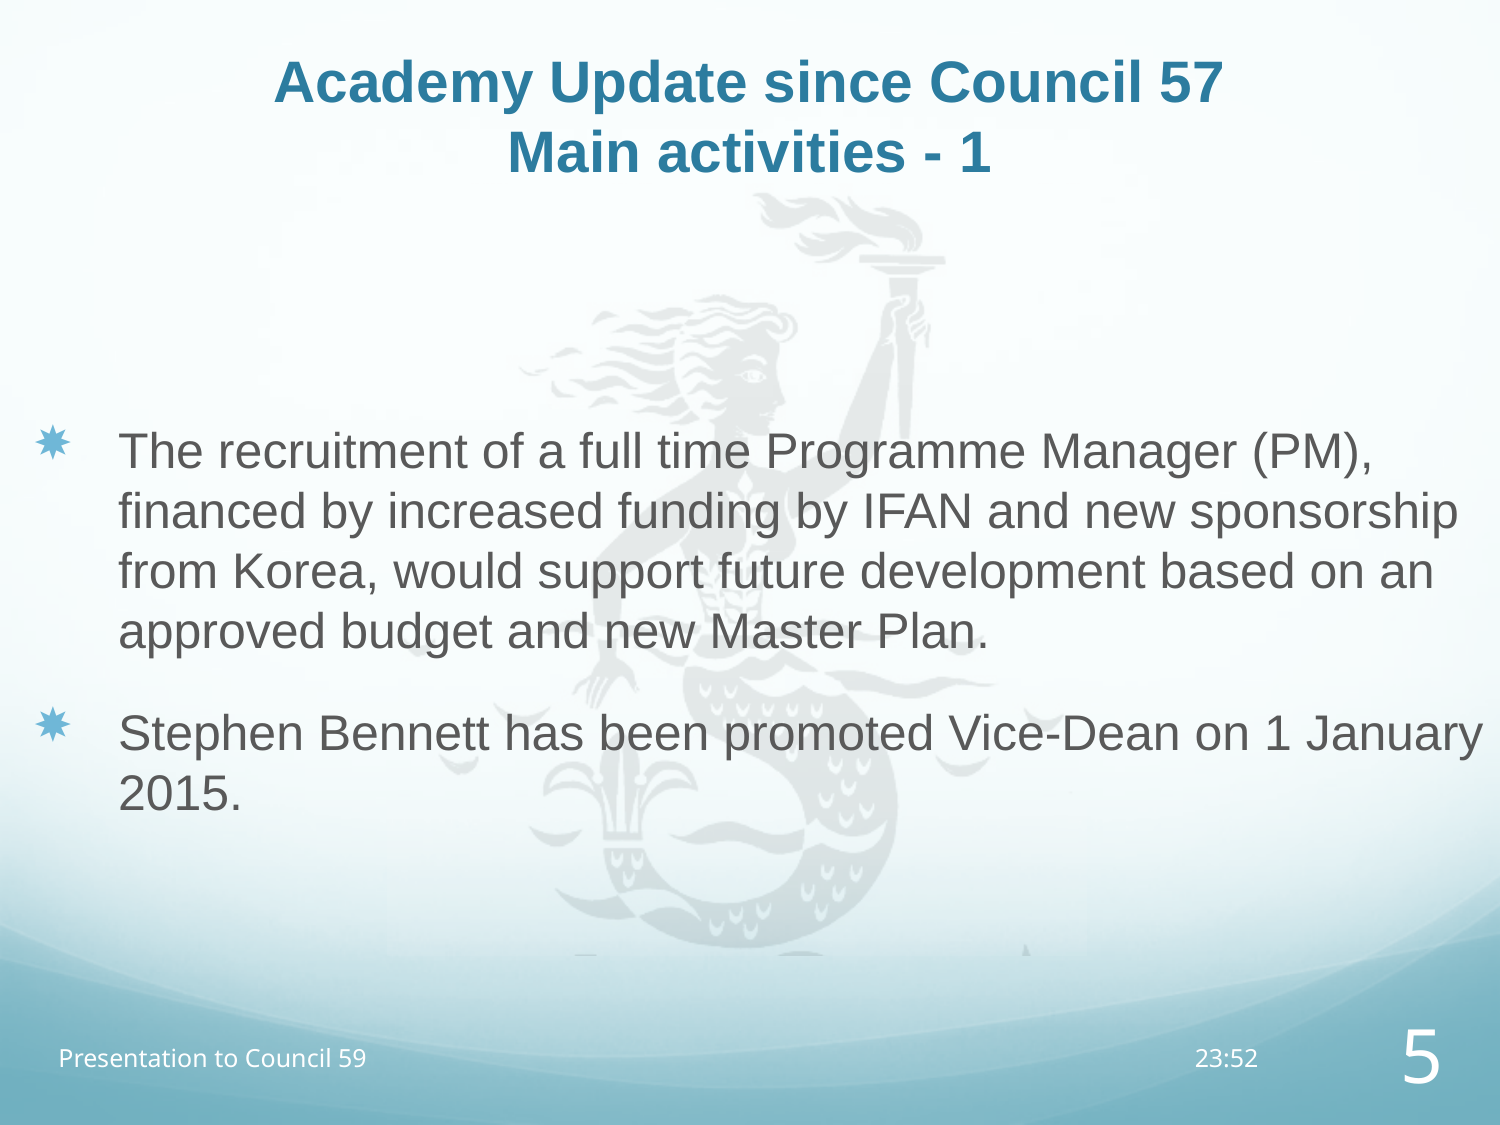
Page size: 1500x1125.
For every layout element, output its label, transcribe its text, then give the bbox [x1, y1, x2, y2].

footer Presentation to Council 59 [43, 1029, 838, 1090]
title Academy Update since Council 57 Main activities - 1 [75, 35, 1425, 193]
slide_number 5 [1295, 1029, 1459, 1090]
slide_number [923, 1029, 1274, 1090]
list The recruitment of a full time Programme Manager (PM), financed by increased funding by IFAN and new sponsorship from Korea, would support future development based on an approved budget and new Master Plan. Stephen Bennett has been promoted Vice-Dean on 1 January 2015. [15, 207, 1500, 1038]
